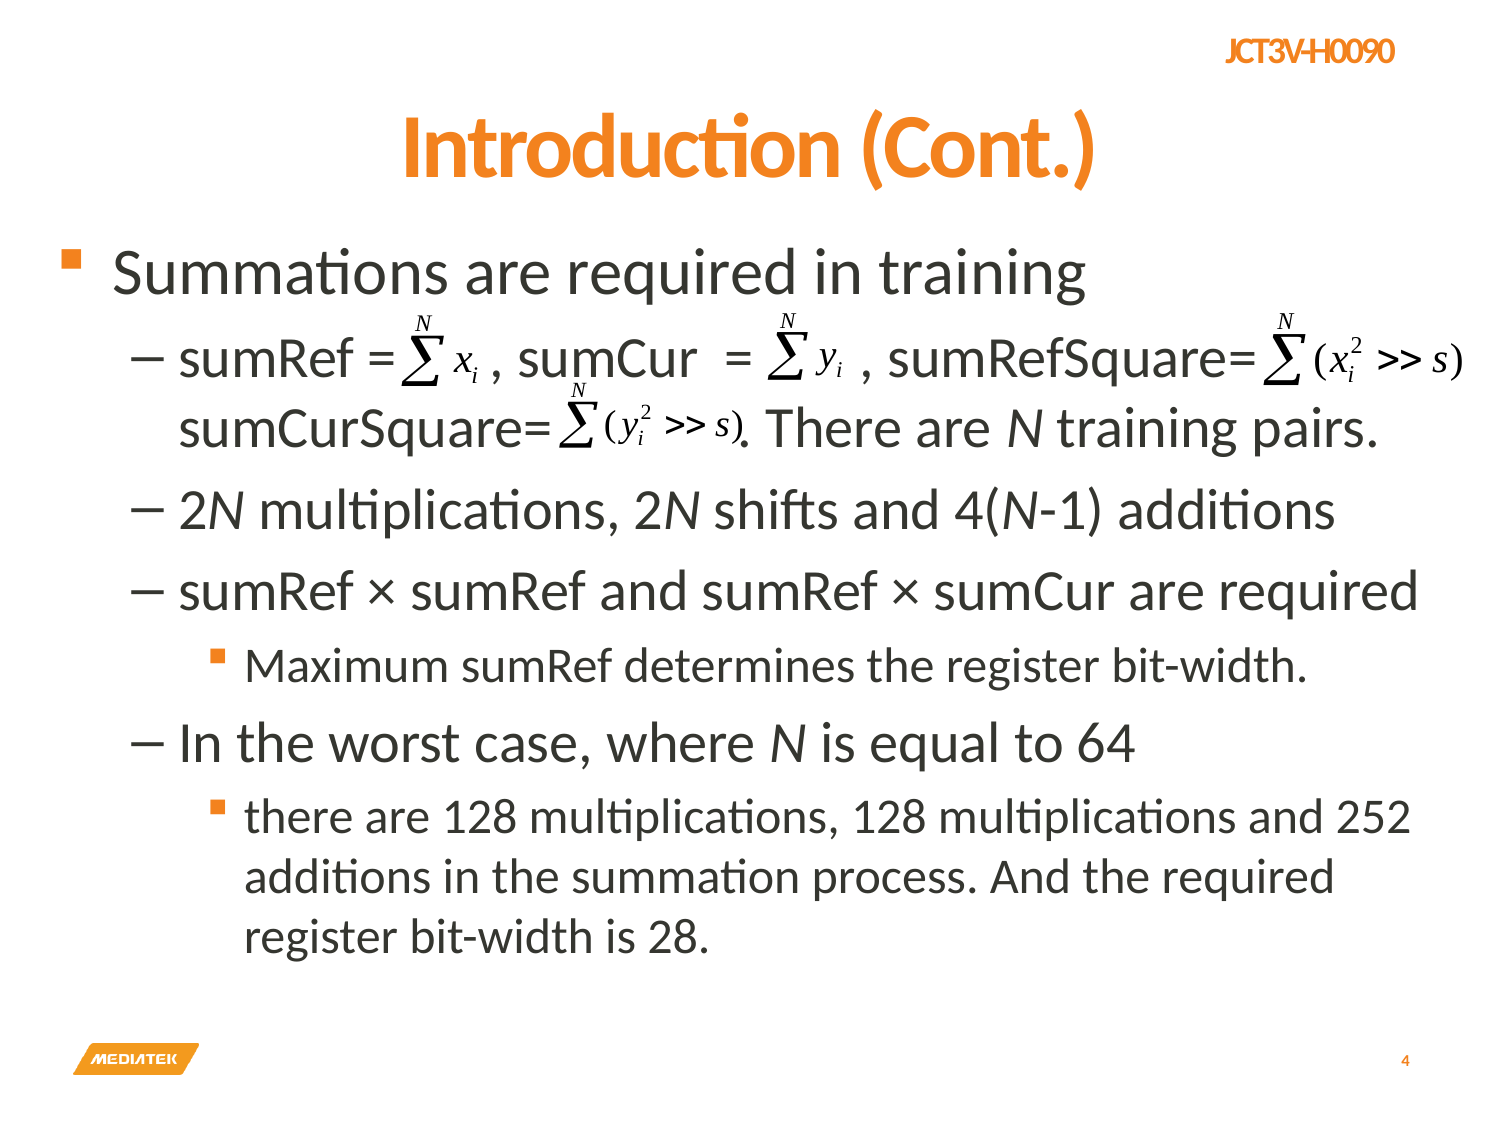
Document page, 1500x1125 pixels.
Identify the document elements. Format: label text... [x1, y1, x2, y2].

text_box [553, 373, 751, 480]
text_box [395, 303, 491, 421]
slide_number 4 [1251, 1029, 1425, 1090]
list Summations are required in training sumRef = , sumCur = , sumRefSquare= sumCurSquare= . There are N training pairs. 2N multiplications, 2N shifts and 4(N-1) additions sumRef × sumRef and sumRef × sumCur are required Maximum sumRef determines the register bit-width. In the worst case, where N is equal to 64 there are 128 multiplications, 128 multiplications and 252 additions in the summation process. And the required register bit-width is 28. [41, 219, 1459, 1106]
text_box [761, 302, 855, 414]
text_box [1257, 302, 1470, 421]
title Introduction (Cont.) [75, 99, 1425, 219]
